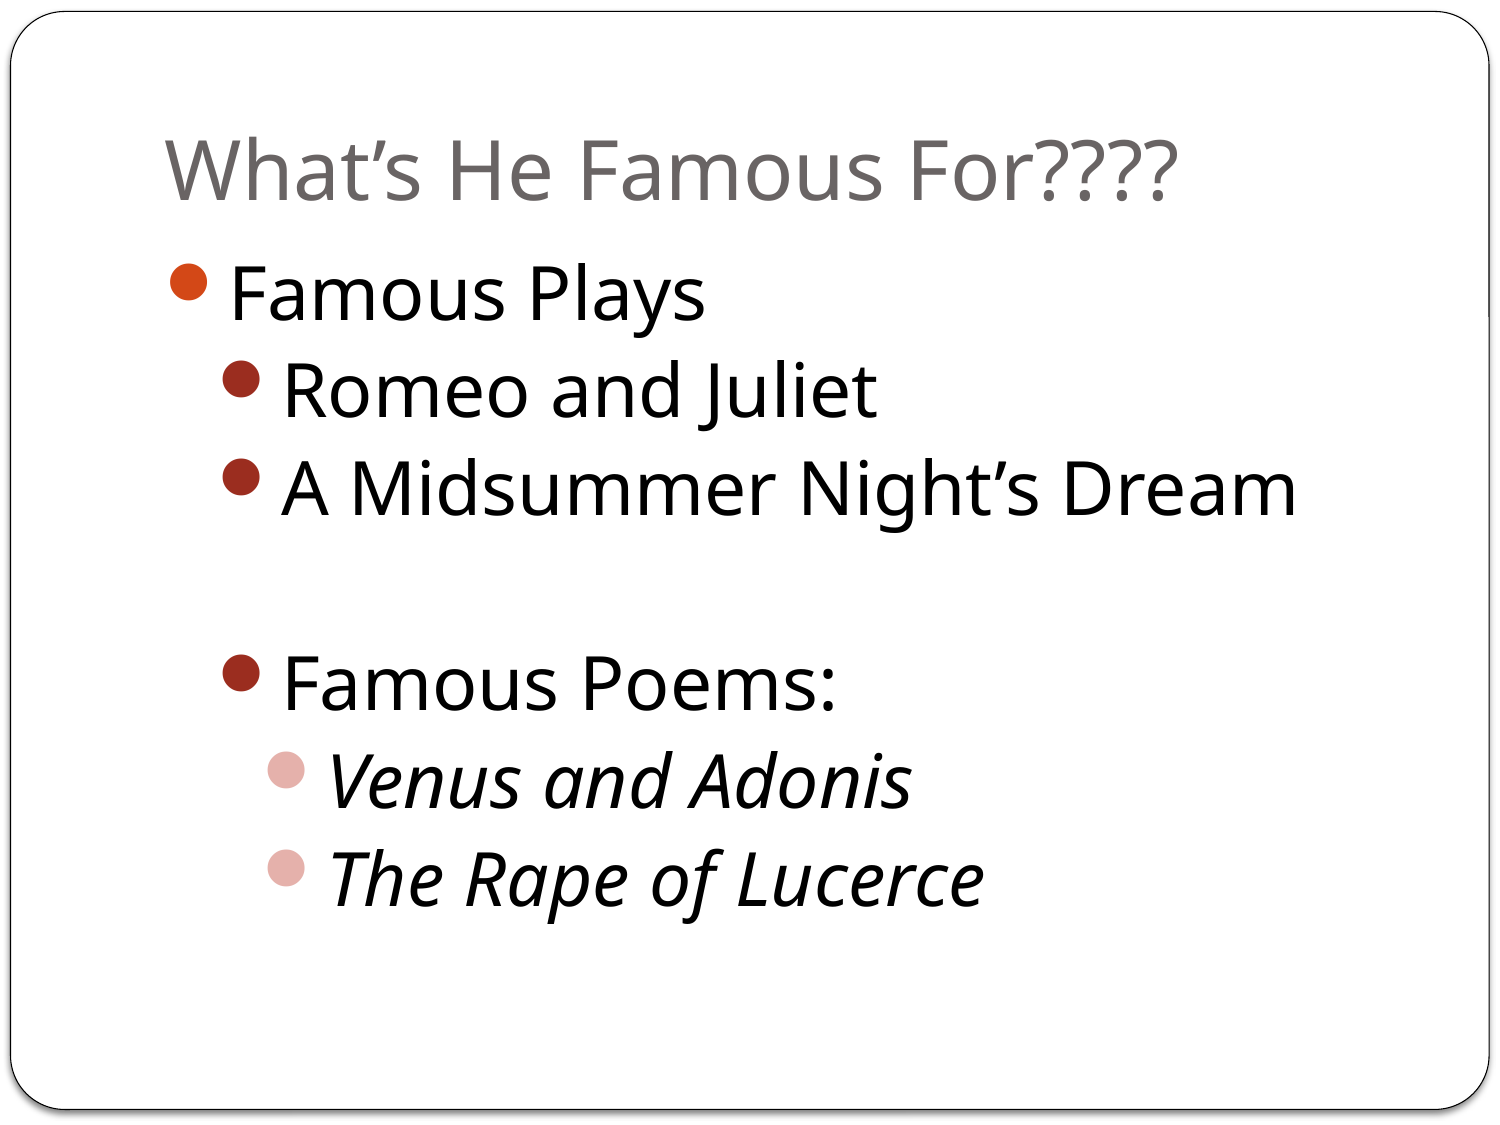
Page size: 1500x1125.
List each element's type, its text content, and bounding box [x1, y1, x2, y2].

title What’s He Famous For???? [150, 45, 1425, 233]
list Famous Plays Romeo and Juliet A Midsummer Night’s Dream Famous Poems: Venus and Adonis The Rape of Lucerce [150, 237, 1425, 988]
